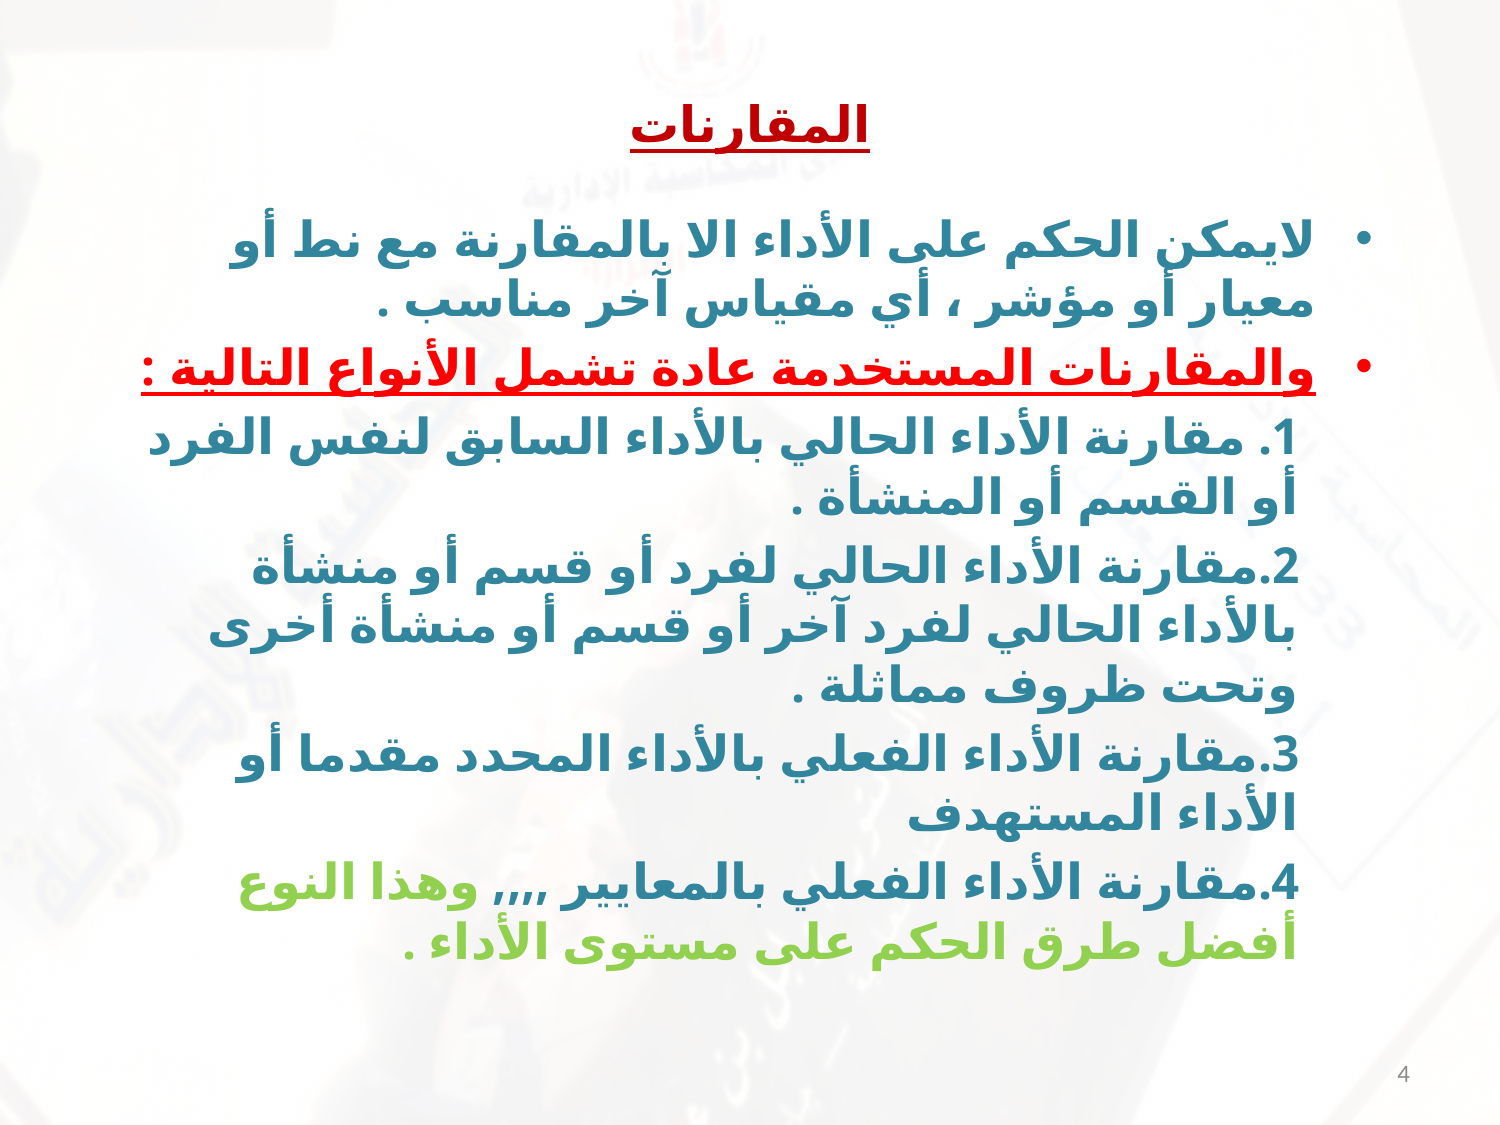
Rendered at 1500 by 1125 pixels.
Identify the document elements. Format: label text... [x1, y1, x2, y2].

slide_number 4 [1074, 1042, 1425, 1103]
title المقارنات [75, 45, 1425, 200]
list لايمكن الحكم على الأداء الا بالمقارنة مع نط أو معيار أو مؤشر ، أي مقياس آخر مناسب . والمقارنات المستخدمة عادة تشمل الأنواع التالية : مقارنة الأداء الحالي بالأداء السابق لنفس الفرد أو القسم أو المنشأة . مقارنة الأداء الحالي لفرد أو قسم أو منشأة بالأداء الحالي لفرد آخر أو قسم أو منشأة أخرى وتحت ظروف مماثلة . مقارنة الأداء الفعلي بالأداء المحدد مقدما أو الأداء المستهدف مقارنة الأداء الفعلي بالمعايير ,,,, وهذا النوع أفضل طرق الحكم على مستوى الأداء . [125, 200, 1388, 1005]
